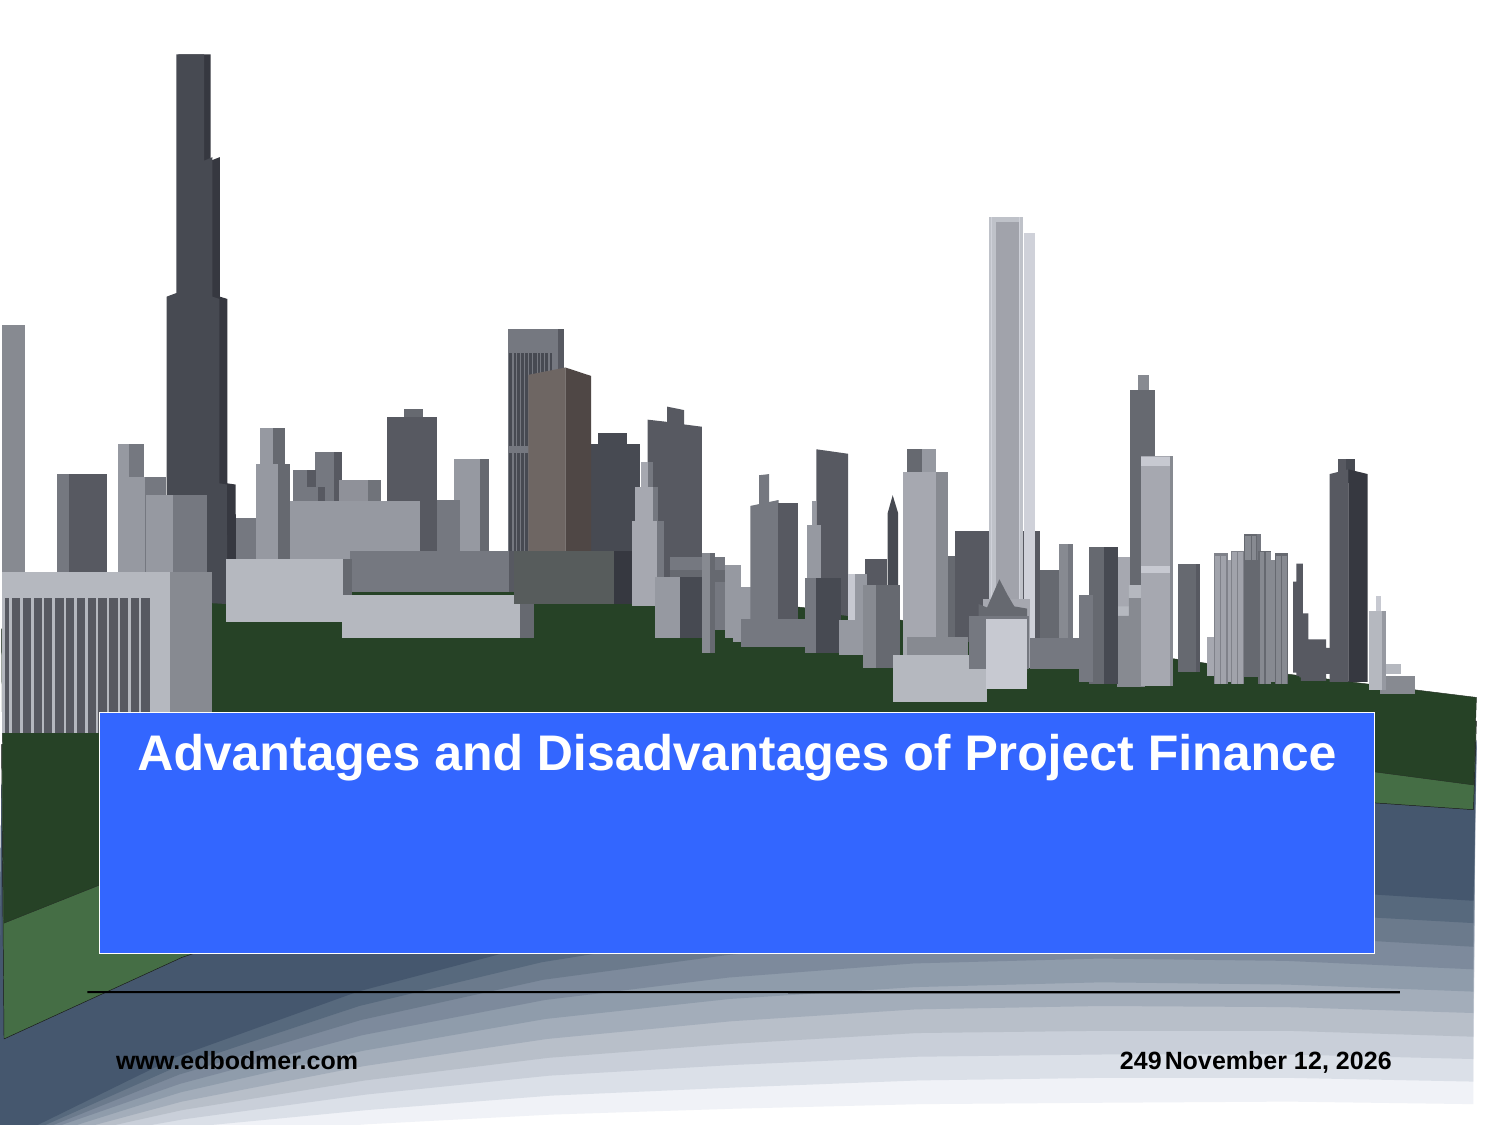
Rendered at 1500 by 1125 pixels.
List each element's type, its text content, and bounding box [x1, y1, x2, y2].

title Advantages and Disadvantages of Project Finance [99, 712, 1375, 954]
